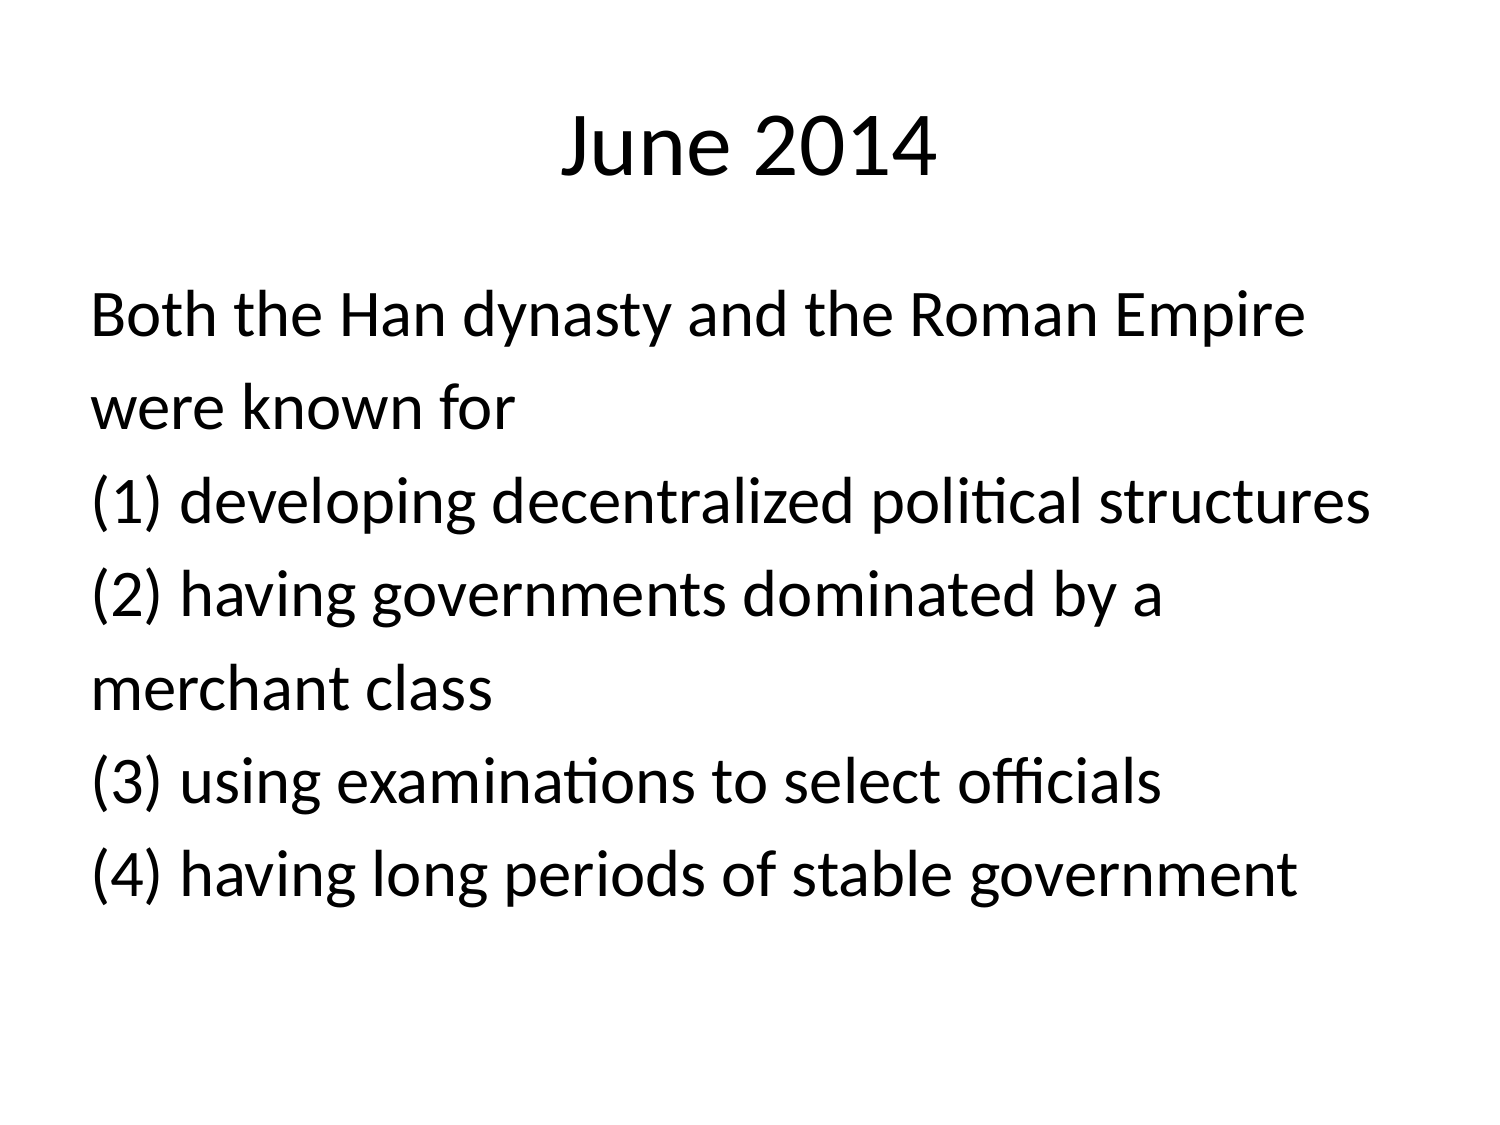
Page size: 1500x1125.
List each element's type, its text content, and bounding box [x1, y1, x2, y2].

title June 2014 [75, 45, 1425, 233]
list Both the Han dynasty and the Roman Empire were known for (1) developing decentralized political structures (2) having governments dominated by a merchant class (3) using examinations to select officials (4) having long periods of stable government [75, 262, 1425, 1005]
